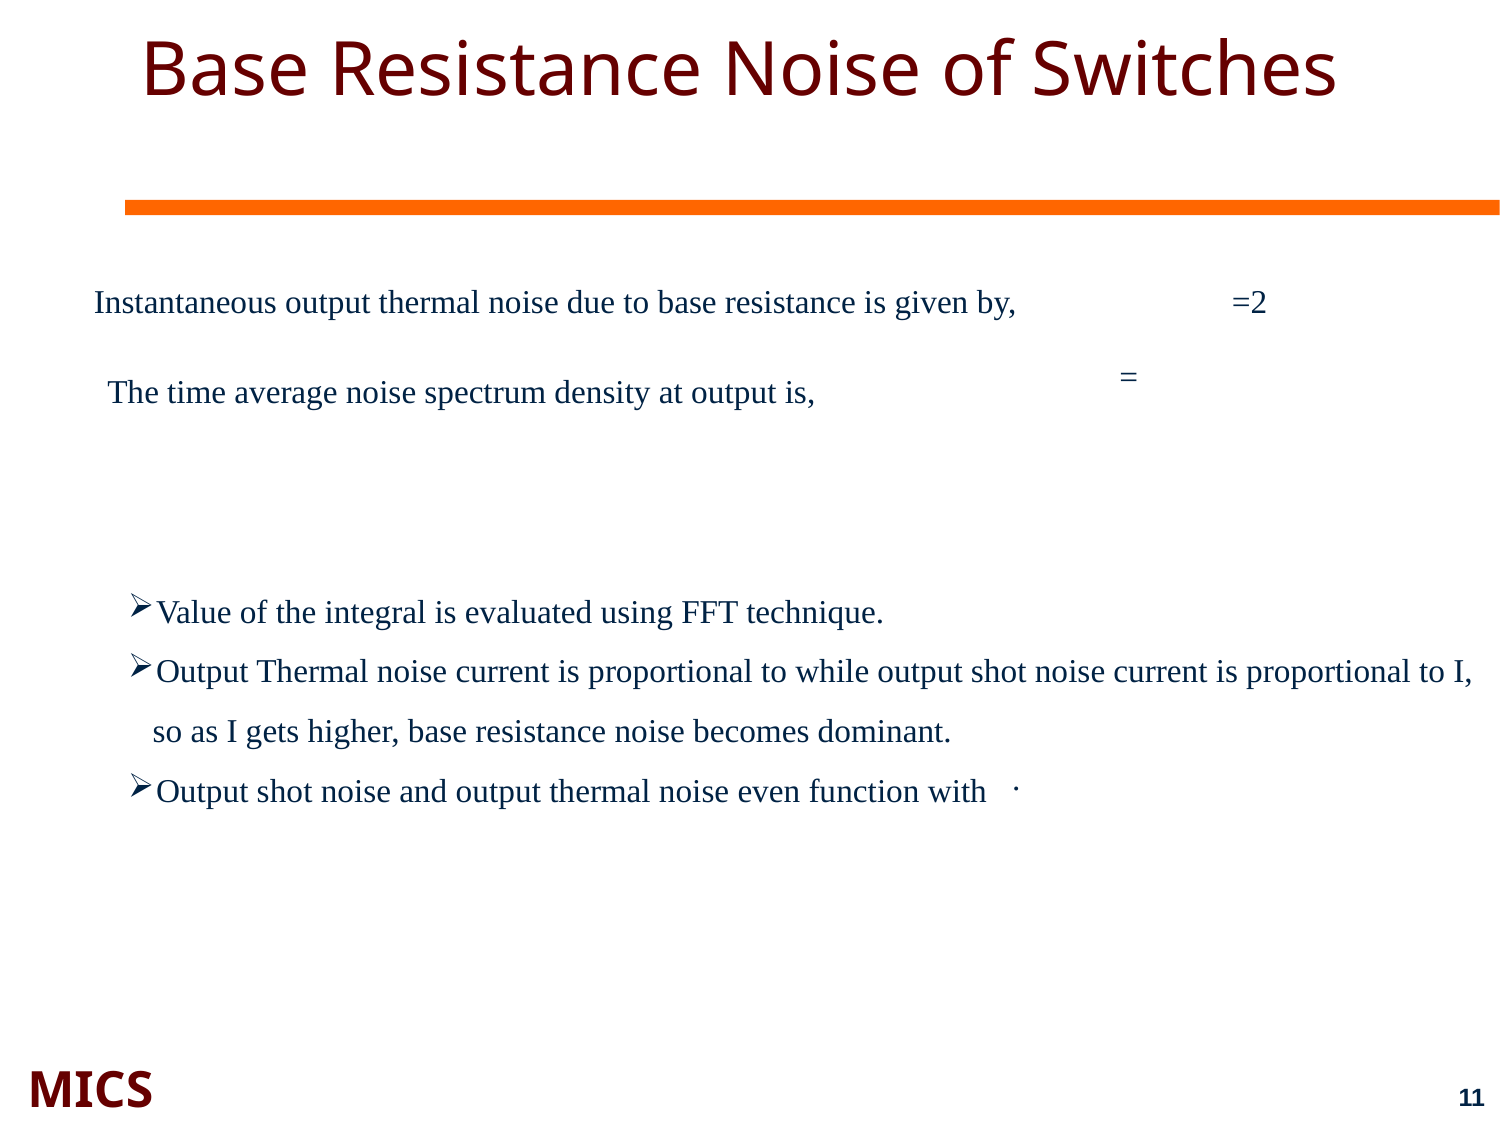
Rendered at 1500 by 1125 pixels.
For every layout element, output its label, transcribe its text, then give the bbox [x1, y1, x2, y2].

text_box Base Resistance Noise of Switches [112, 12, 1388, 200]
text_box Instantaneous output thermal noise due to base resistance is given by, [79, 272, 1034, 327]
slide_number 11 [1425, 1067, 1500, 1125]
text_box The time average noise spectrum density at output is, [92, 362, 832, 418]
